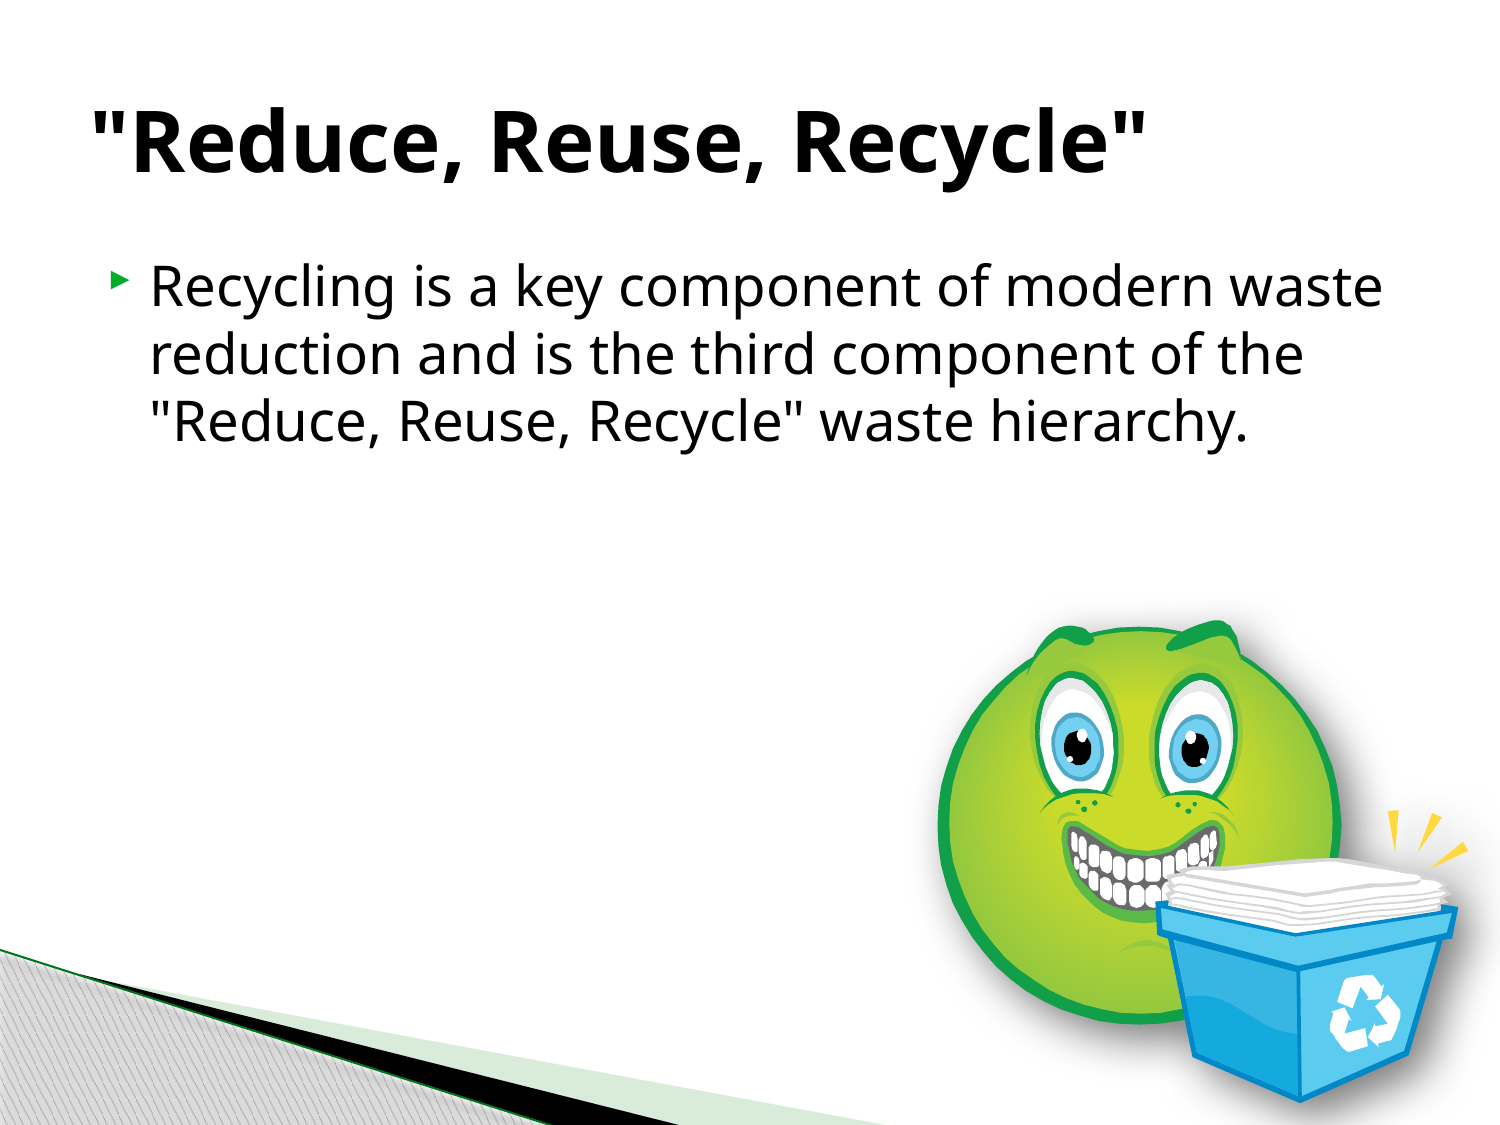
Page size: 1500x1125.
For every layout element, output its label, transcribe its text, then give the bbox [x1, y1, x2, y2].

title "Reduce, Reuse, Recycle" [75, 45, 1425, 233]
picture [1162, 909, 1450, 965]
picture [1175, 941, 1297, 1094]
list Recycling is a key component of modern waste reduction and is the third component of the "Reduce, Reuse, Recycle" waste hierarchy. [75, 243, 1425, 986]
picture [937, 619, 1469, 1104]
picture [1301, 943, 1435, 1094]
